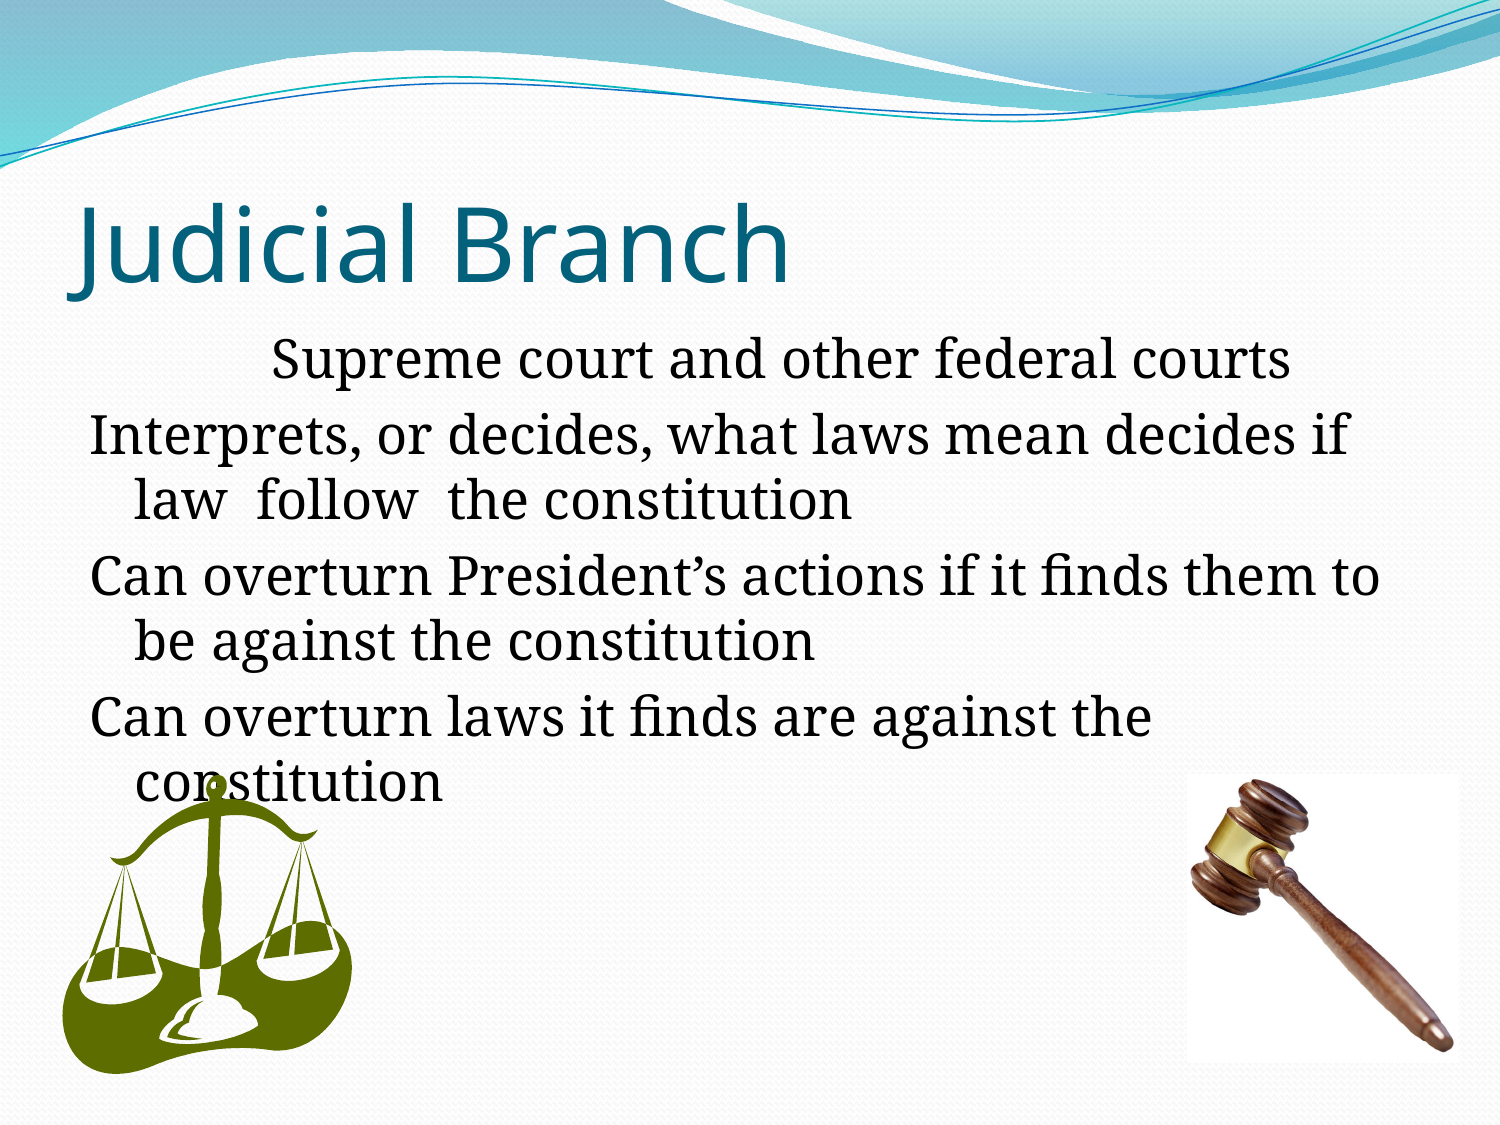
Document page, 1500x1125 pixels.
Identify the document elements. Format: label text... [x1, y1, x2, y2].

title Judicial Branch [75, 115, 1425, 303]
picture [62, 774, 352, 1075]
list Supreme court and other federal courts Interprets, or decides, what laws mean decides if law follow the constitution Can overturn President’s actions if it finds them to be against the constitution Can overturn laws it finds are against the constitution [75, 317, 1425, 1038]
picture [1187, 774, 1459, 1063]
